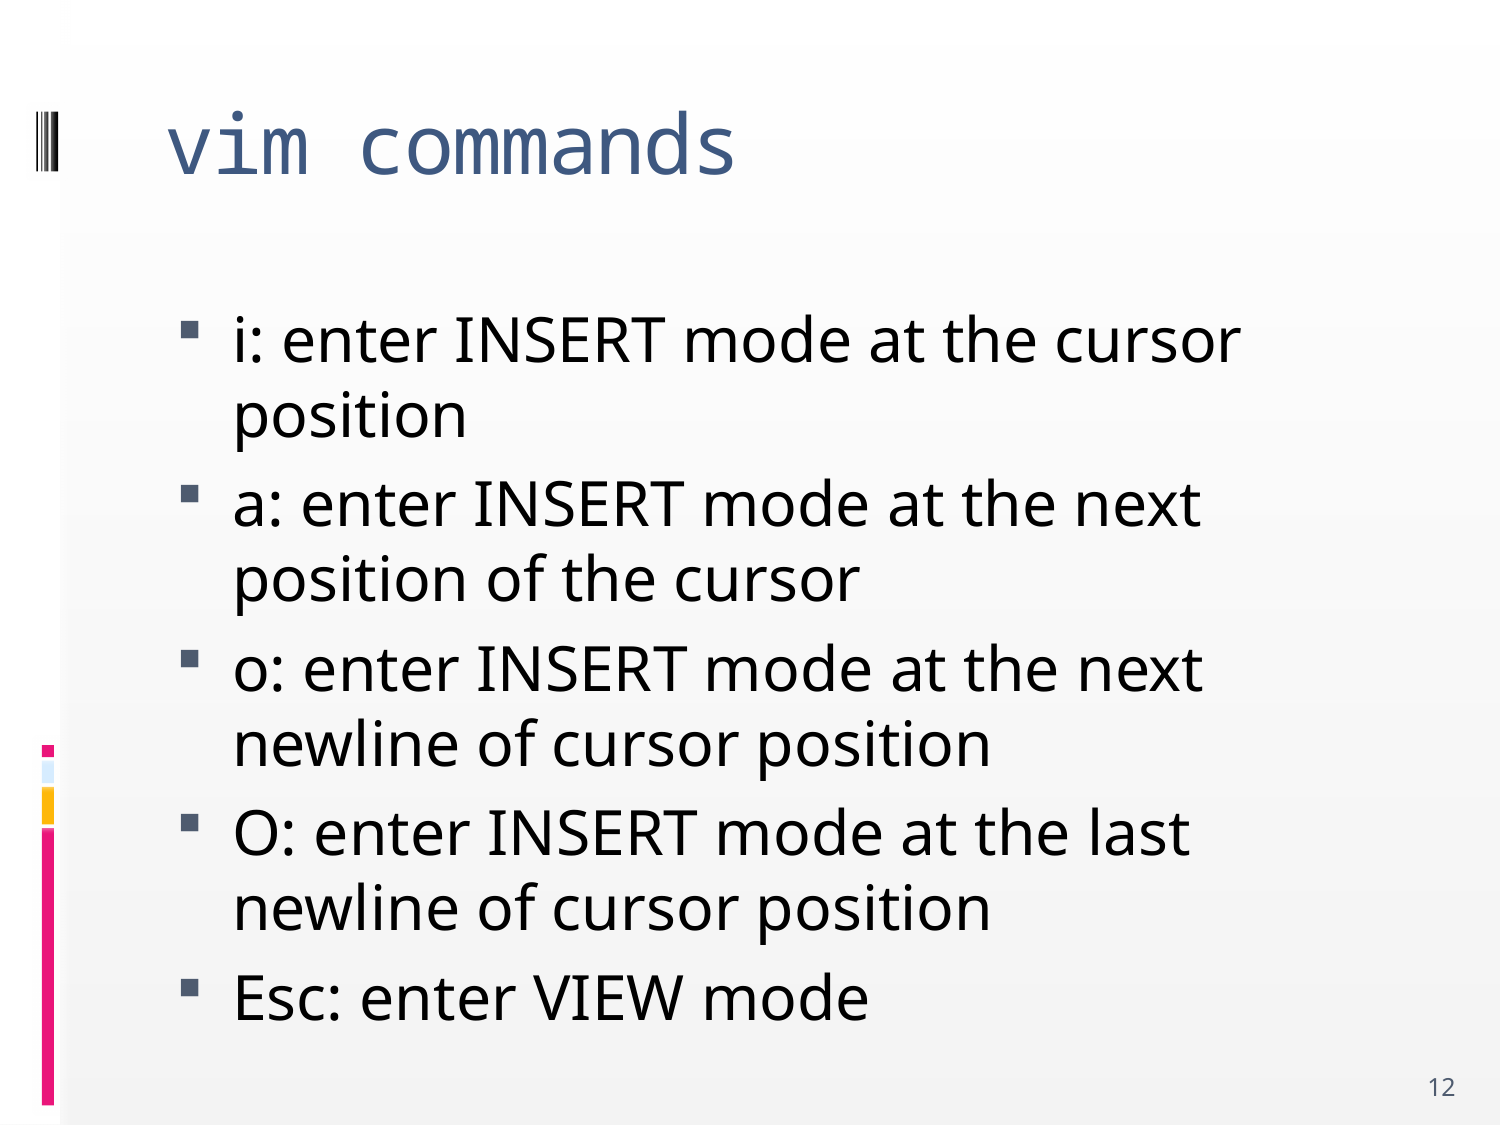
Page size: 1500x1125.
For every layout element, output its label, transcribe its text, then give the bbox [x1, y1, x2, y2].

list i: enter INSERT mode at the cursor position a: enter INSERT mode at the next position of the cursor o: enter INSERT mode at the next newline of cursor position O: enter INSERT mode at the last newline of cursor position Esc: enter VIEW mode [150, 292, 1425, 1043]
slide_number 12 [1412, 1052, 1488, 1113]
title vim commands [150, 83, 1425, 234]
